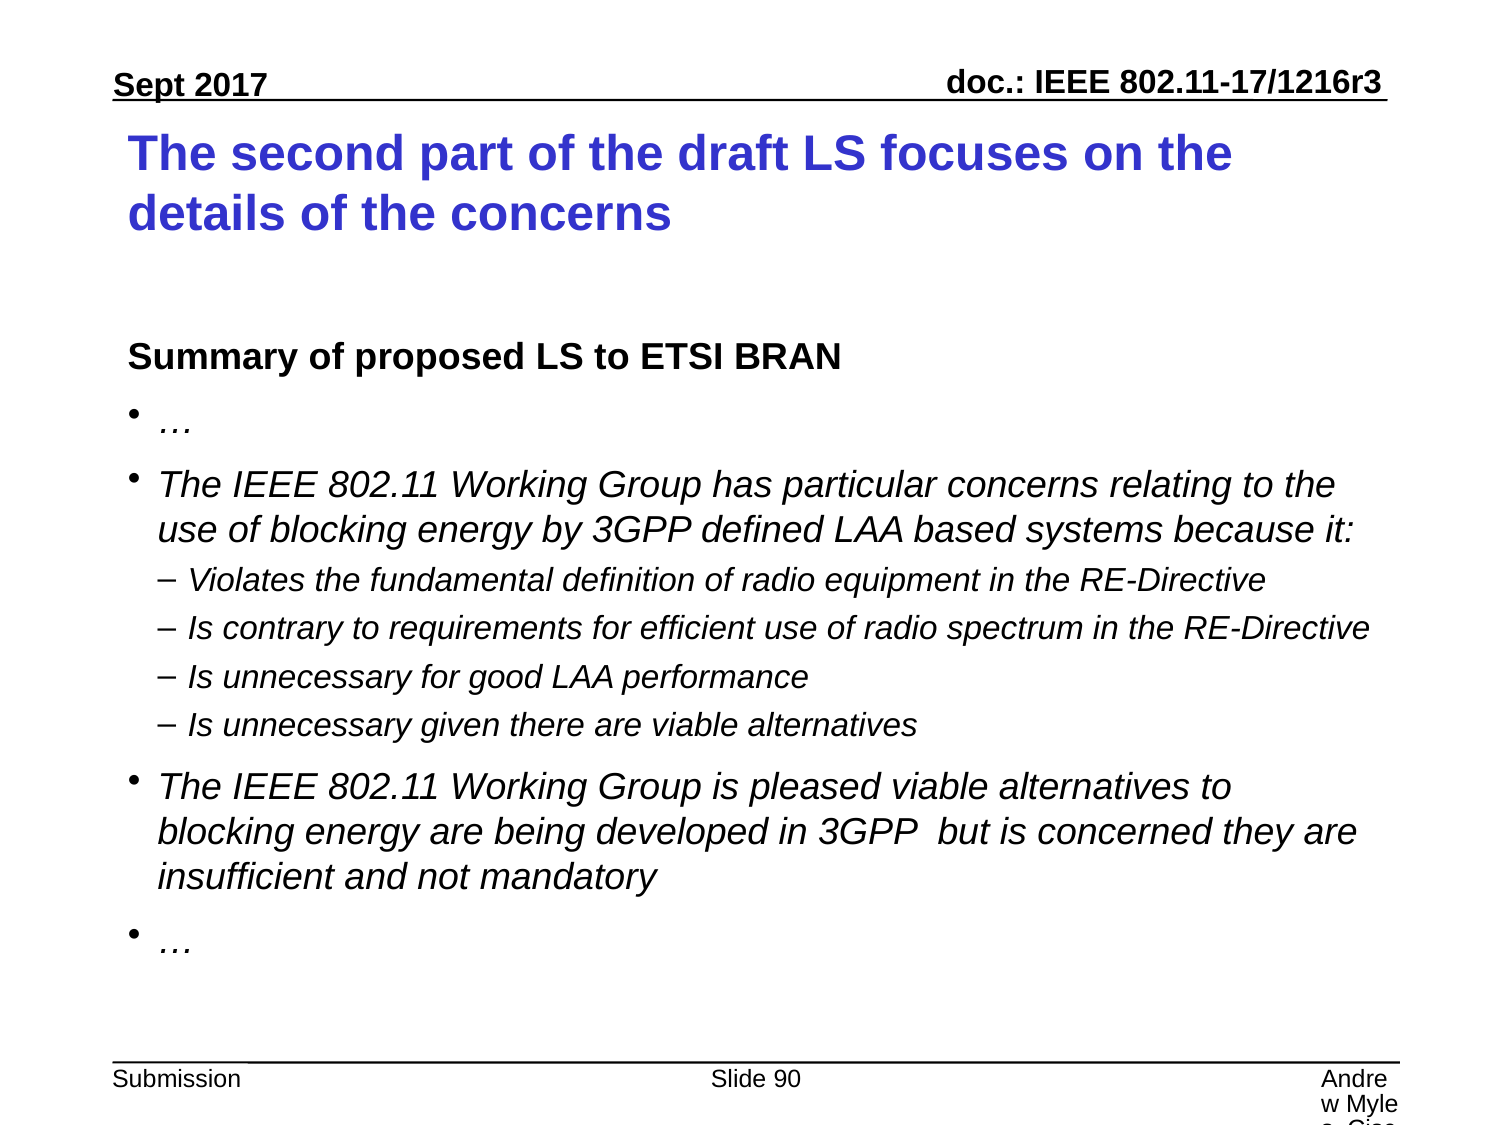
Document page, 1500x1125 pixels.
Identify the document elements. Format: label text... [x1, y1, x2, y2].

list Summary of proposed LS to ETSI BRAN … The IEEE 802.11 Working Group has particular concerns relating to the use of blocking energy by 3GPP defined LAA based systems because it: Violates the fundamental definition of radio equipment in the RE-Directive Is contrary to requirements for efficient use of radio spectrum in the RE-Directive Is unnecessary for good LAA performance Is unnecessary given there are viable alternatives The IEEE 802.11 Working Group is pleased viable alternatives to blocking energy are being developed in 3GPP but is concerned they are insufficient and not mandatory … [112, 324, 1388, 1000]
slide_number Slide 90 [709, 1061, 803, 1093]
footer Andrew Myles, Cisco [1320, 1061, 1402, 1093]
title The second part of the draft LS focuses on the details of the concerns [112, 112, 1388, 288]
